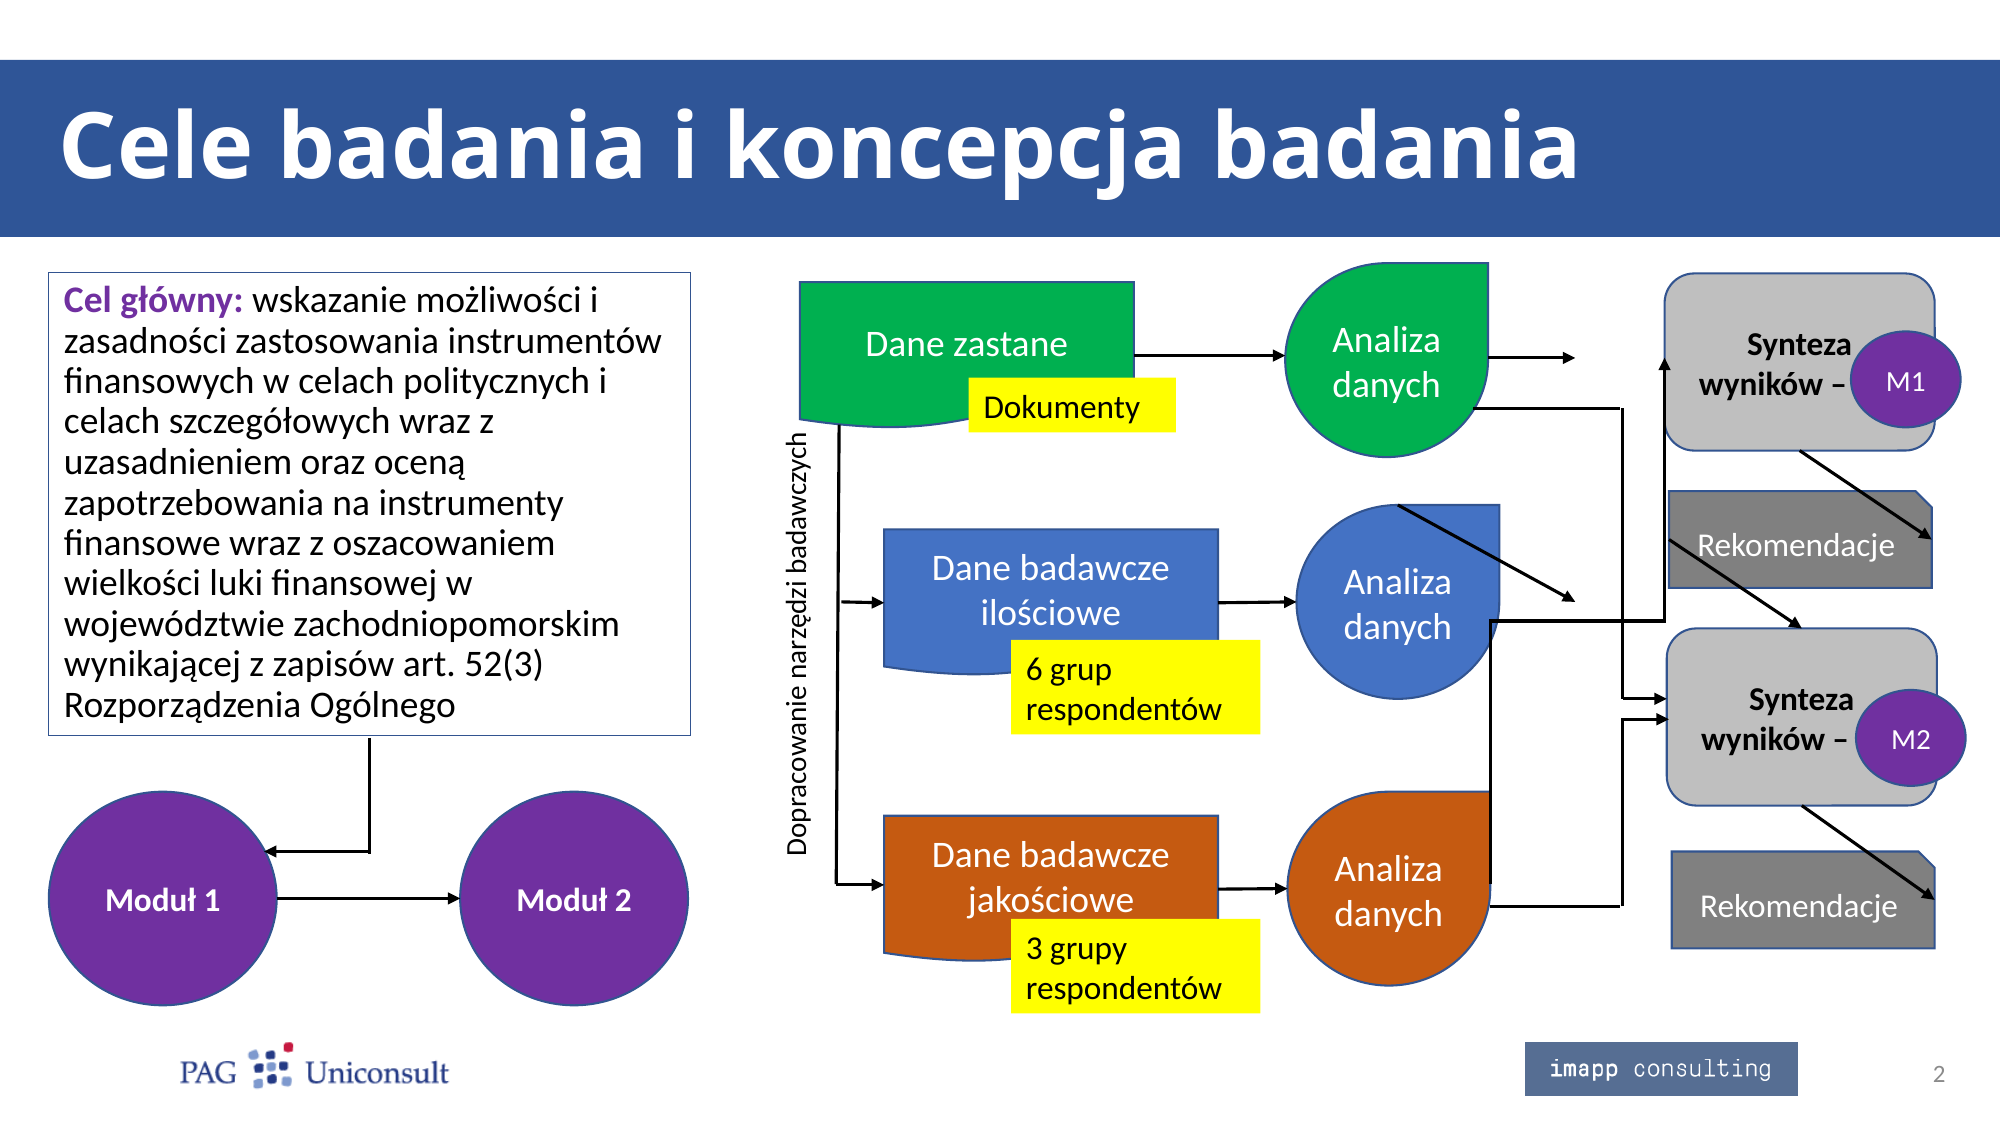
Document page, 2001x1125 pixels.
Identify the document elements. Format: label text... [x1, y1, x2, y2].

text_box Dopracowanie narzędzi badawczych [769, 408, 836, 872]
text_box M1 [1849, 330, 1962, 429]
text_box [836, 424, 840, 884]
text_box 3 grupy respondentów [1011, 918, 1261, 1014]
text_box Analiza danych [1284, 262, 1490, 459]
text_box Analiza danych [1286, 790, 1492, 987]
text_box 6 grup respondentów [1011, 639, 1261, 735]
text_box Synteza wyników – M1 [1663, 272, 1936, 452]
text_box Dane zastane [798, 281, 1135, 429]
text_box Moduł 2 [459, 790, 690, 1007]
title Cele badania i koncepcja badania [0, 59, 2000, 237]
text_box Rekomendacje [1670, 850, 1936, 950]
text_box Moduł 1 [47, 790, 278, 1007]
text_box Dane badawcze ilościowe [883, 528, 1220, 676]
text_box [1490, 357, 1665, 885]
picture [165, 1040, 475, 1113]
list Cel główny: wskazanie możliwości i zasadności zastosowania instrumentów finansowych w celach politycznych i celach szczegółowych wraz z uzasadnieniem oraz oceną zapotrzebowania na instrumenty finansowe wraz z oszacowaniem wielkości luki finansowej w województwie zachodniopomorskim wynikającej z zapisów art. 52(3) Rozporządzenia Ogólnego [48, 272, 691, 736]
text_box Synteza wyników – M2 [1665, 627, 1938, 807]
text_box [1552, 789, 1740, 837]
text_box Dokumenty [968, 377, 1176, 433]
text_box M2 [1854, 688, 1967, 787]
text_box Dane badawcze jakościowe [883, 814, 1220, 962]
slide_number 2 [1862, 1042, 1961, 1103]
text_box Analiza danych [1295, 503, 1490, 700]
text_box Rekomendacje [1667, 490, 1933, 589]
